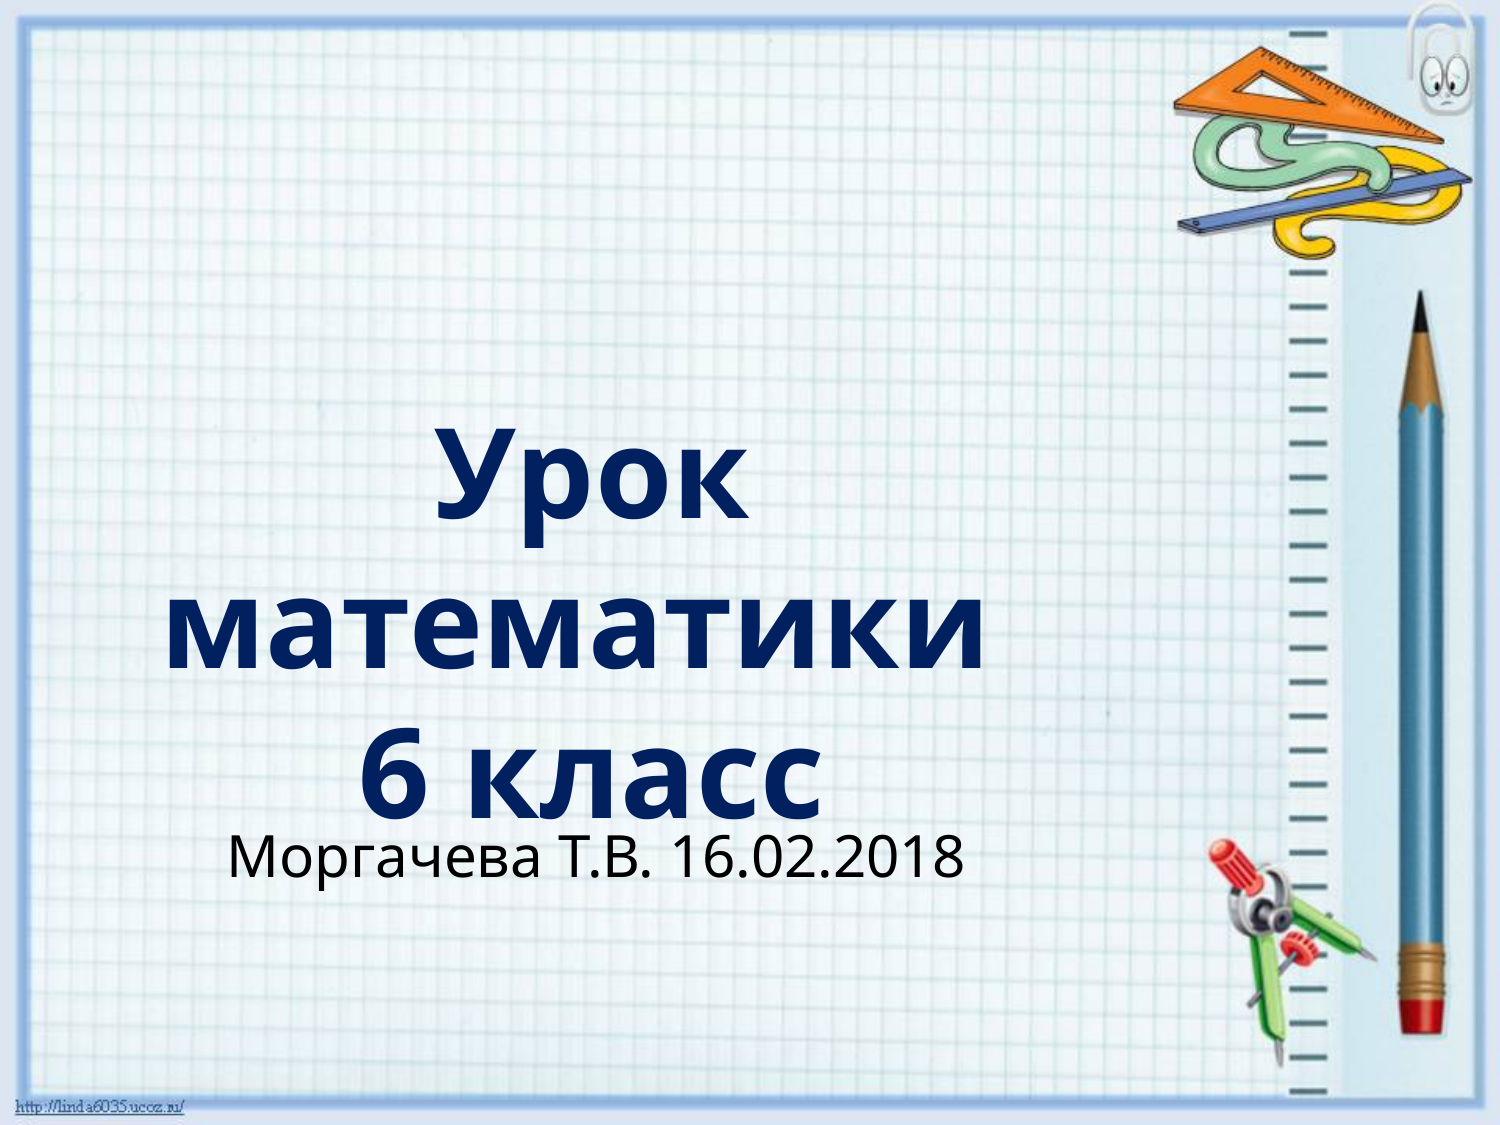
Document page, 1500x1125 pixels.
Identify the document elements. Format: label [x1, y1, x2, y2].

text_box [46, 386, 1137, 898]
picture [0, 0, 1500, 1125]
